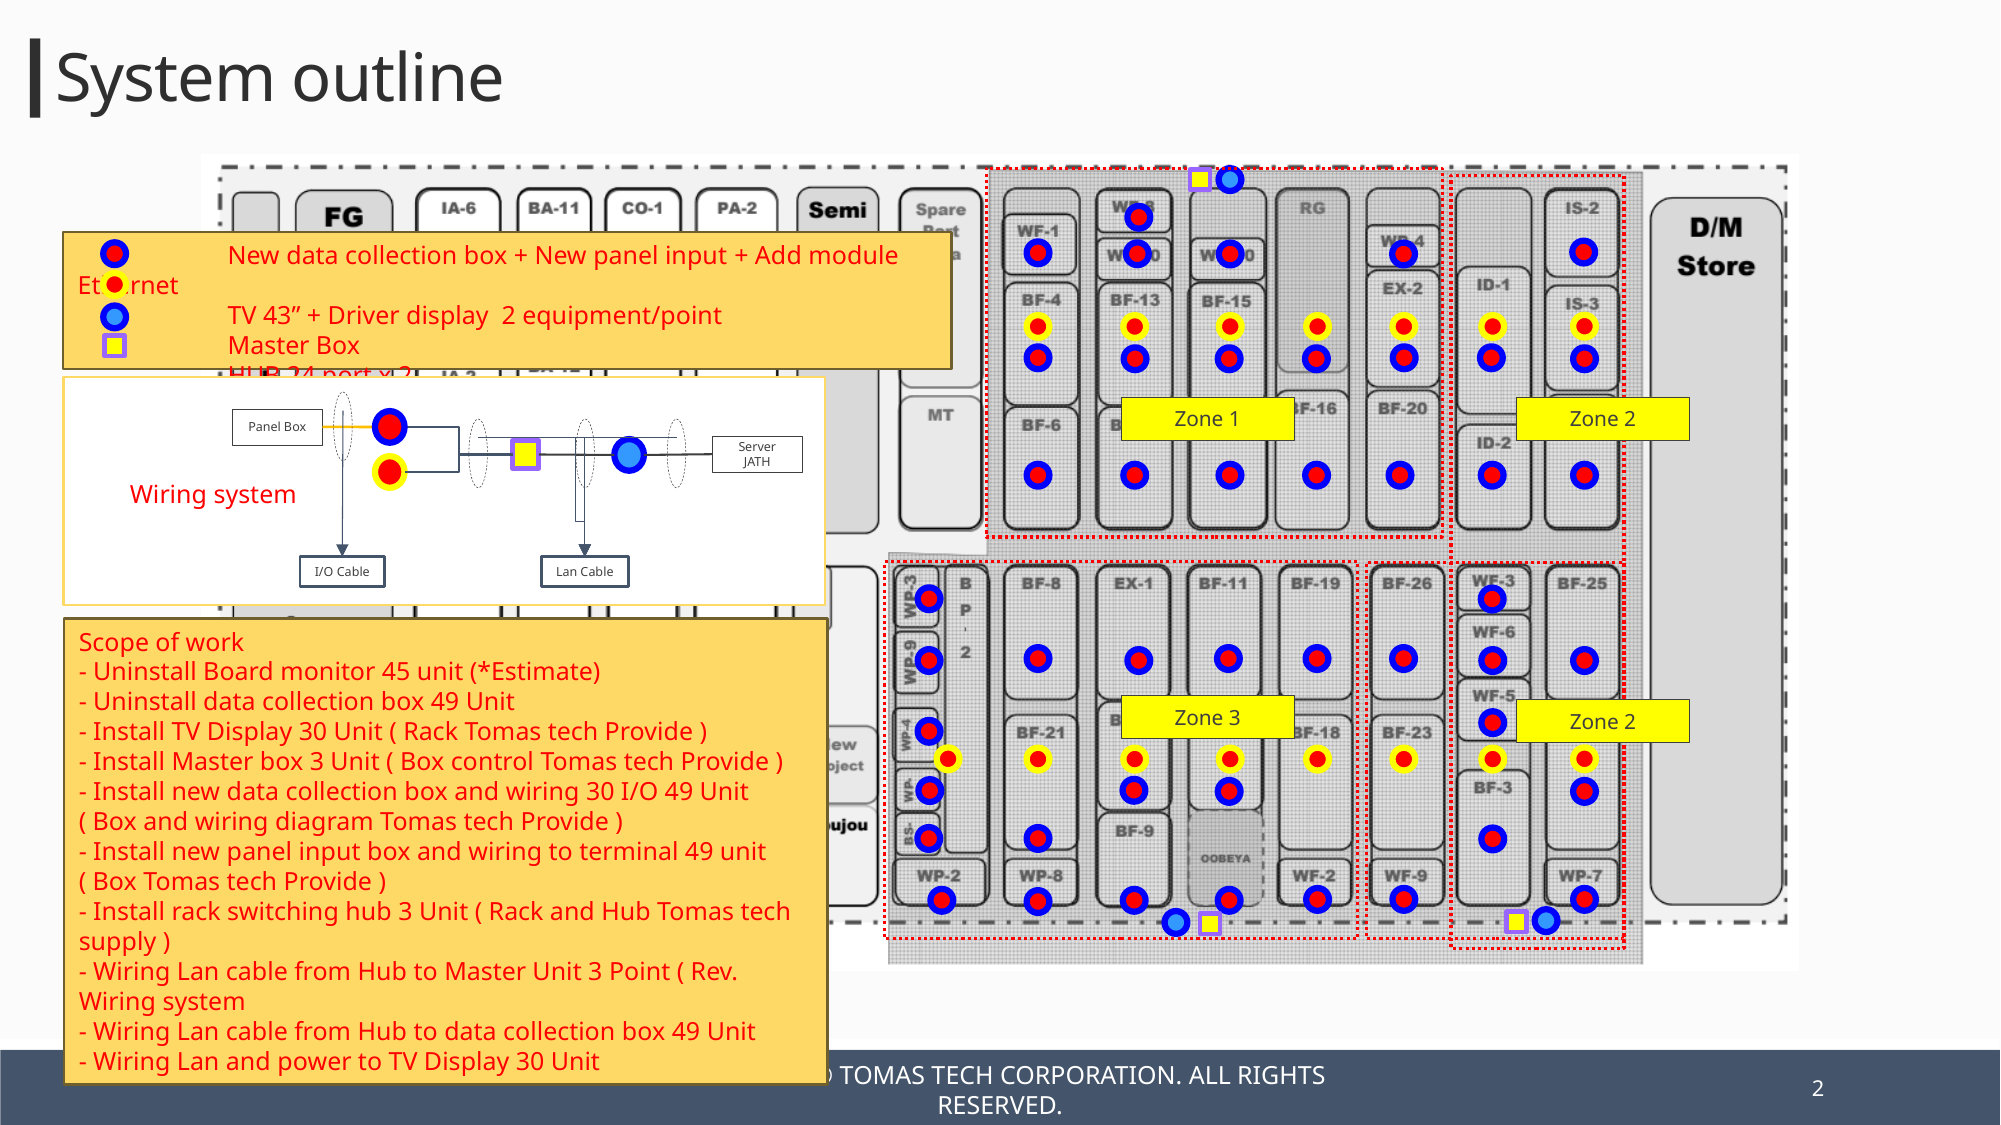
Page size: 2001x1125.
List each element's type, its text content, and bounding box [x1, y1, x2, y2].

slide_number 2 [1624, 1059, 1840, 1120]
picture [200, 153, 1800, 971]
footer Copyright© TOMAS TECH CORPORATION. All rights reserved. [604, 1059, 1396, 1120]
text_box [63, 376, 826, 606]
text_box Scope of work - Uninstall Board monitor 45 unit (*Estimate) - Uninstall data collection box 49 Unit - Install TV Display 30 Unit ( Rack Tomas tech Provide ) - Install Master box 3 Unit ( Box control Tomas tech Provide ) - Install new data collection box and wiring 30 I/O 49 Unit ( Box and wiring diagram Tomas tech Provide ) - Install new panel input box and wiring to terminal 49 unit ( Box Tomas tech Provide ) - Install rack switching hub 3 Unit ( Rack and Hub Tomas tech supply ) - Wiring Lan cable from Hub to Master Unit 3 Point ( Rev. Wiring system - Wiring Lan cable from Hub to data collection box 49 Unit - Wiring Lan and power to TV Display 30 Unit [63, 617, 829, 1086]
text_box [62, 231, 953, 370]
text_box ┃System outline [0, 12, 1940, 123]
